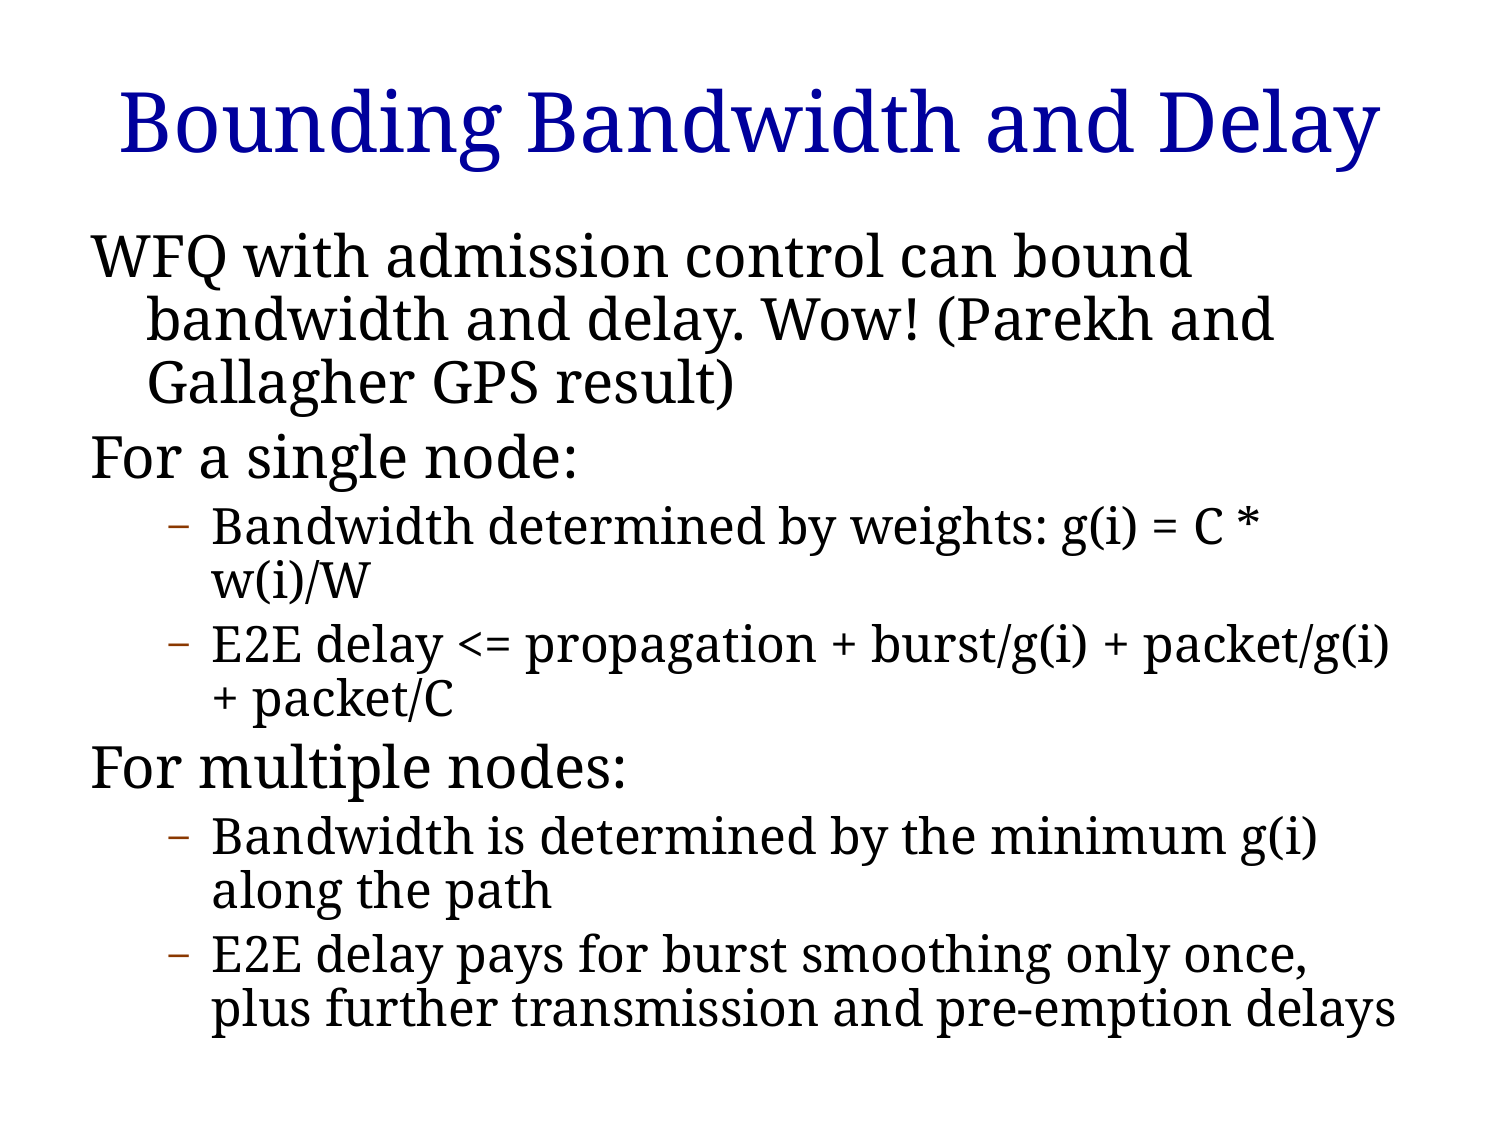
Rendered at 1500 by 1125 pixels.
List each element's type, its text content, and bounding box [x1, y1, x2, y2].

title Bounding Bandwidth and Delay [74, 47, 1426, 191]
list WFQ with admission control can bound bandwidth and delay. Wow! (Parekh and Gallagher GPS result) For a single node: Bandwidth determined by weights: g(i) = C * w(i)/W E2E delay <= propagation + burst/g(i) + packet/g(i) + packet/C For multiple nodes: Bandwidth is determined by the minimum g(i) along the path E2E delay pays for burst smoothing only once, plus further transmission and pre-emption delays [74, 219, 1426, 963]
